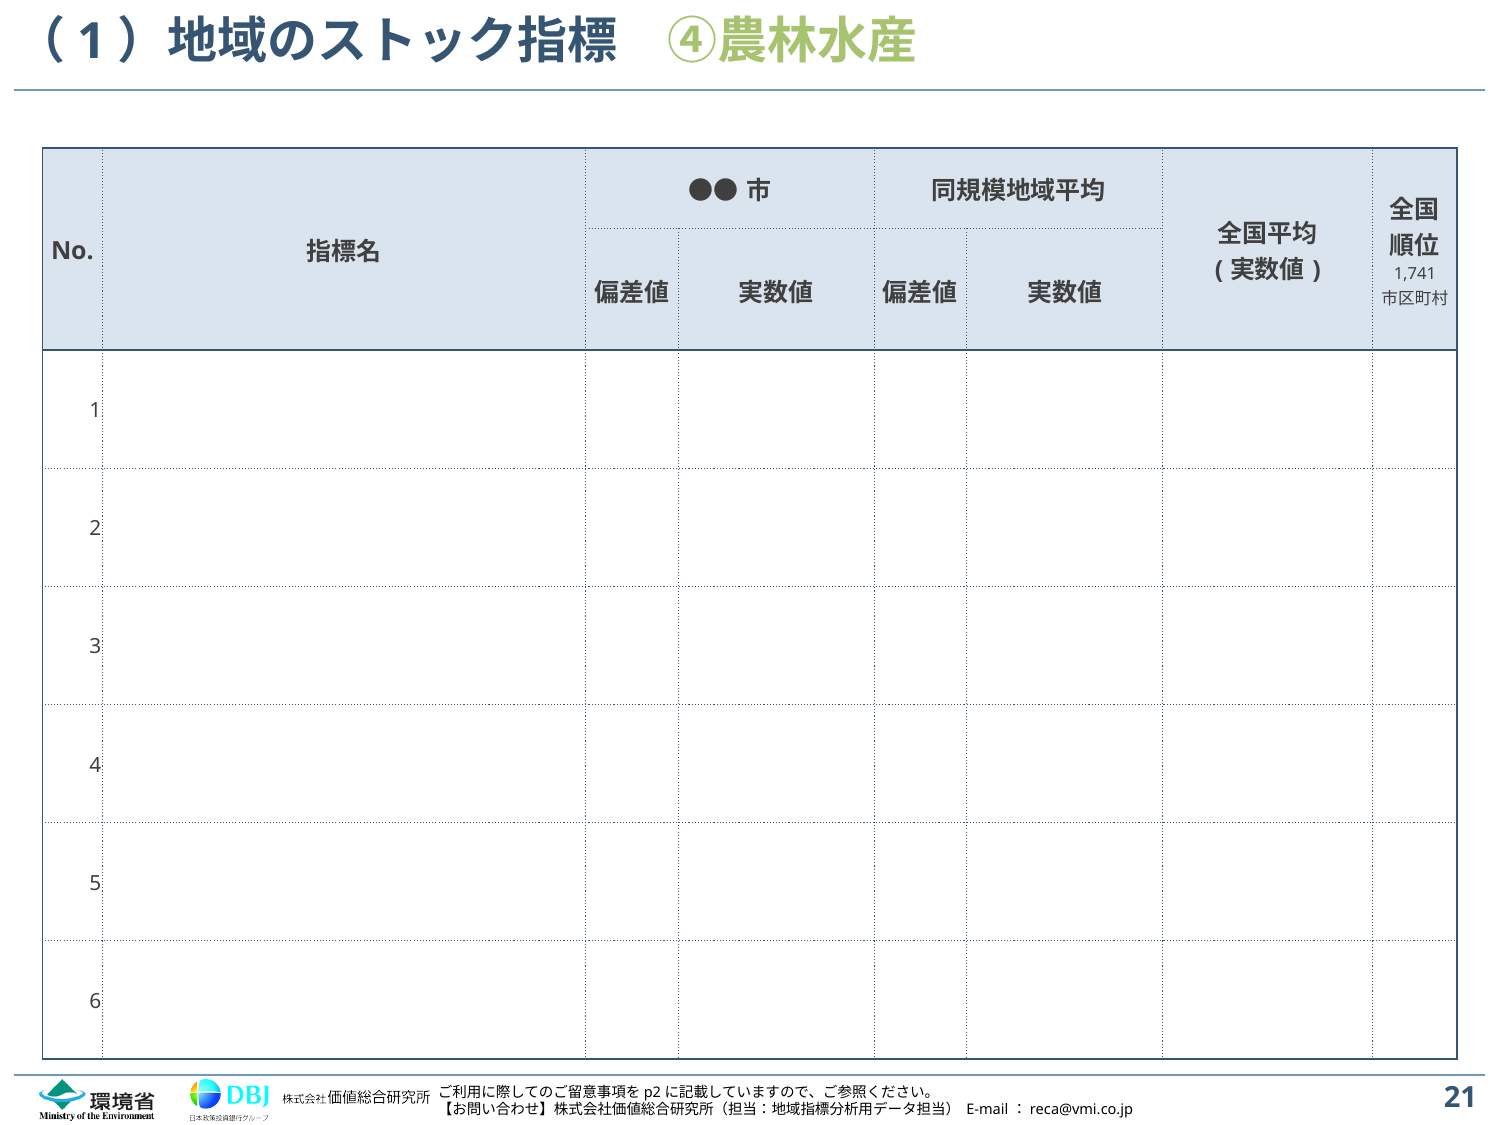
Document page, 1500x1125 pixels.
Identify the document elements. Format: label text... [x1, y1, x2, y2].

table_cell [586, 822, 678, 941]
table_header ●●市 [586, 149, 874, 229]
table_cell [678, 704, 874, 822]
table_header No. [43, 149, 102, 349]
picture [36, 1079, 157, 1124]
table_cell [1163, 586, 1373, 704]
table_cell 1 [43, 351, 102, 468]
table_cell [967, 822, 1163, 941]
table_cell [1163, 468, 1373, 586]
table_cell [1373, 941, 1456, 1058]
table_cell 実数値 [967, 229, 1163, 349]
table_cell [967, 941, 1163, 1058]
table_cell [874, 704, 967, 822]
table_cell [1373, 468, 1456, 586]
table_cell [874, 468, 967, 586]
table_cell [678, 468, 874, 586]
table_cell [586, 468, 678, 586]
table_cell [102, 704, 586, 822]
table_cell [678, 351, 874, 468]
table_cell [874, 941, 967, 1058]
table_cell [1373, 586, 1456, 704]
table_cell [874, 586, 967, 704]
table_header 全国平均 (実数値) [1163, 149, 1373, 349]
table_header 同規模地域平均 [874, 149, 1163, 229]
table_cell [874, 351, 967, 468]
table_cell 実数値 [678, 229, 874, 349]
table_cell [1373, 351, 1456, 468]
table_cell 偏差値 [586, 229, 678, 349]
table_cell 4 [43, 704, 102, 822]
table_cell 5 [43, 822, 102, 941]
table_cell [102, 586, 586, 704]
table_cell [586, 704, 678, 822]
table_cell [102, 351, 586, 468]
table_cell 偏差値 [874, 229, 967, 349]
table_cell [967, 586, 1163, 704]
slide_number 21 [1427, 1070, 1493, 1112]
table_cell [1373, 704, 1456, 822]
table_cell [1163, 941, 1373, 1058]
table_cell [586, 351, 678, 468]
table_cell [967, 351, 1163, 468]
table_cell 2 [43, 468, 102, 586]
table_cell [1163, 704, 1373, 822]
table_cell 3 [43, 586, 102, 704]
table_header 全国 順位 1,741 市区町村 [1373, 149, 1456, 349]
table_header 指標名 [102, 149, 586, 349]
table_cell [678, 586, 874, 704]
title （1）地域のストック指標 ④農林水産 [0, 0, 1500, 87]
table_cell [967, 704, 1163, 822]
table_cell [1163, 351, 1373, 468]
table_cell [102, 468, 586, 586]
table_cell [874, 822, 967, 941]
table_cell 6 [43, 941, 102, 1058]
table_cell [1163, 822, 1373, 941]
picture [186, 1076, 434, 1125]
table_cell [1373, 822, 1456, 941]
table_cell [102, 822, 586, 941]
table_cell [586, 586, 678, 704]
table_cell [586, 941, 678, 1058]
table_cell [967, 468, 1163, 586]
table_cell [678, 822, 874, 941]
table_cell [678, 941, 874, 1058]
table_cell [102, 941, 586, 1058]
